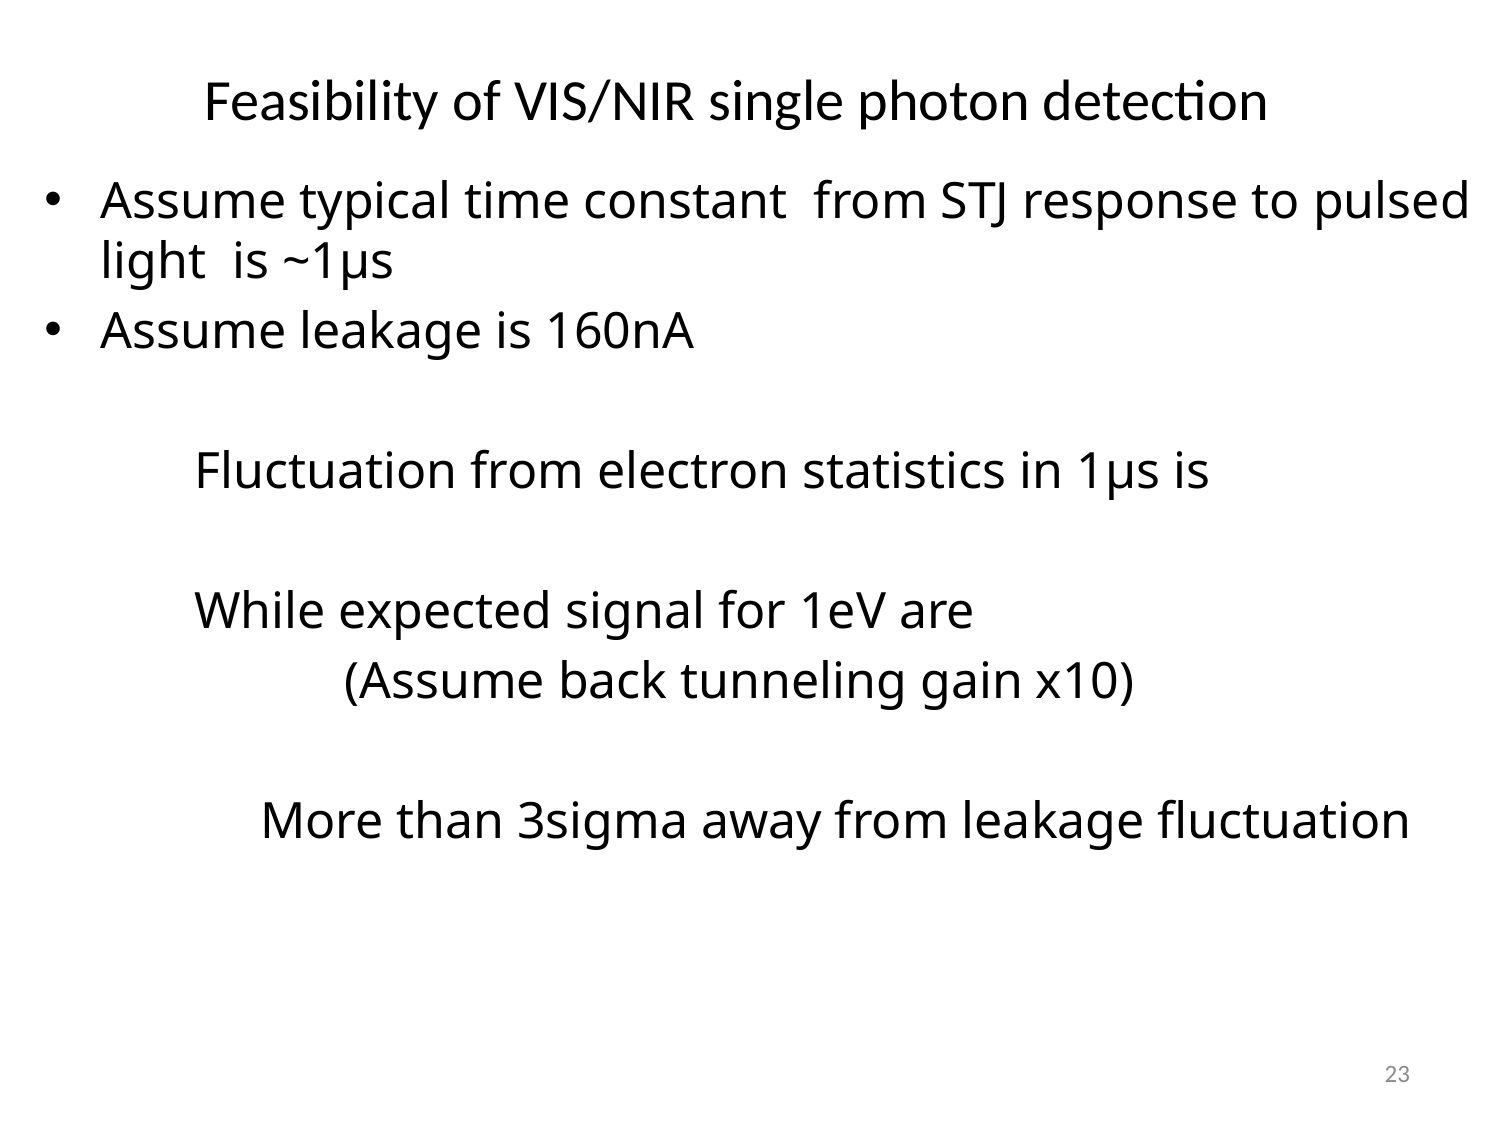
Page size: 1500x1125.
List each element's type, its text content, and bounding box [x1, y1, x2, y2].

slide_number 23 [1074, 1042, 1425, 1103]
title Feasibility of VIS/NIR single photon detection [61, 45, 1412, 149]
